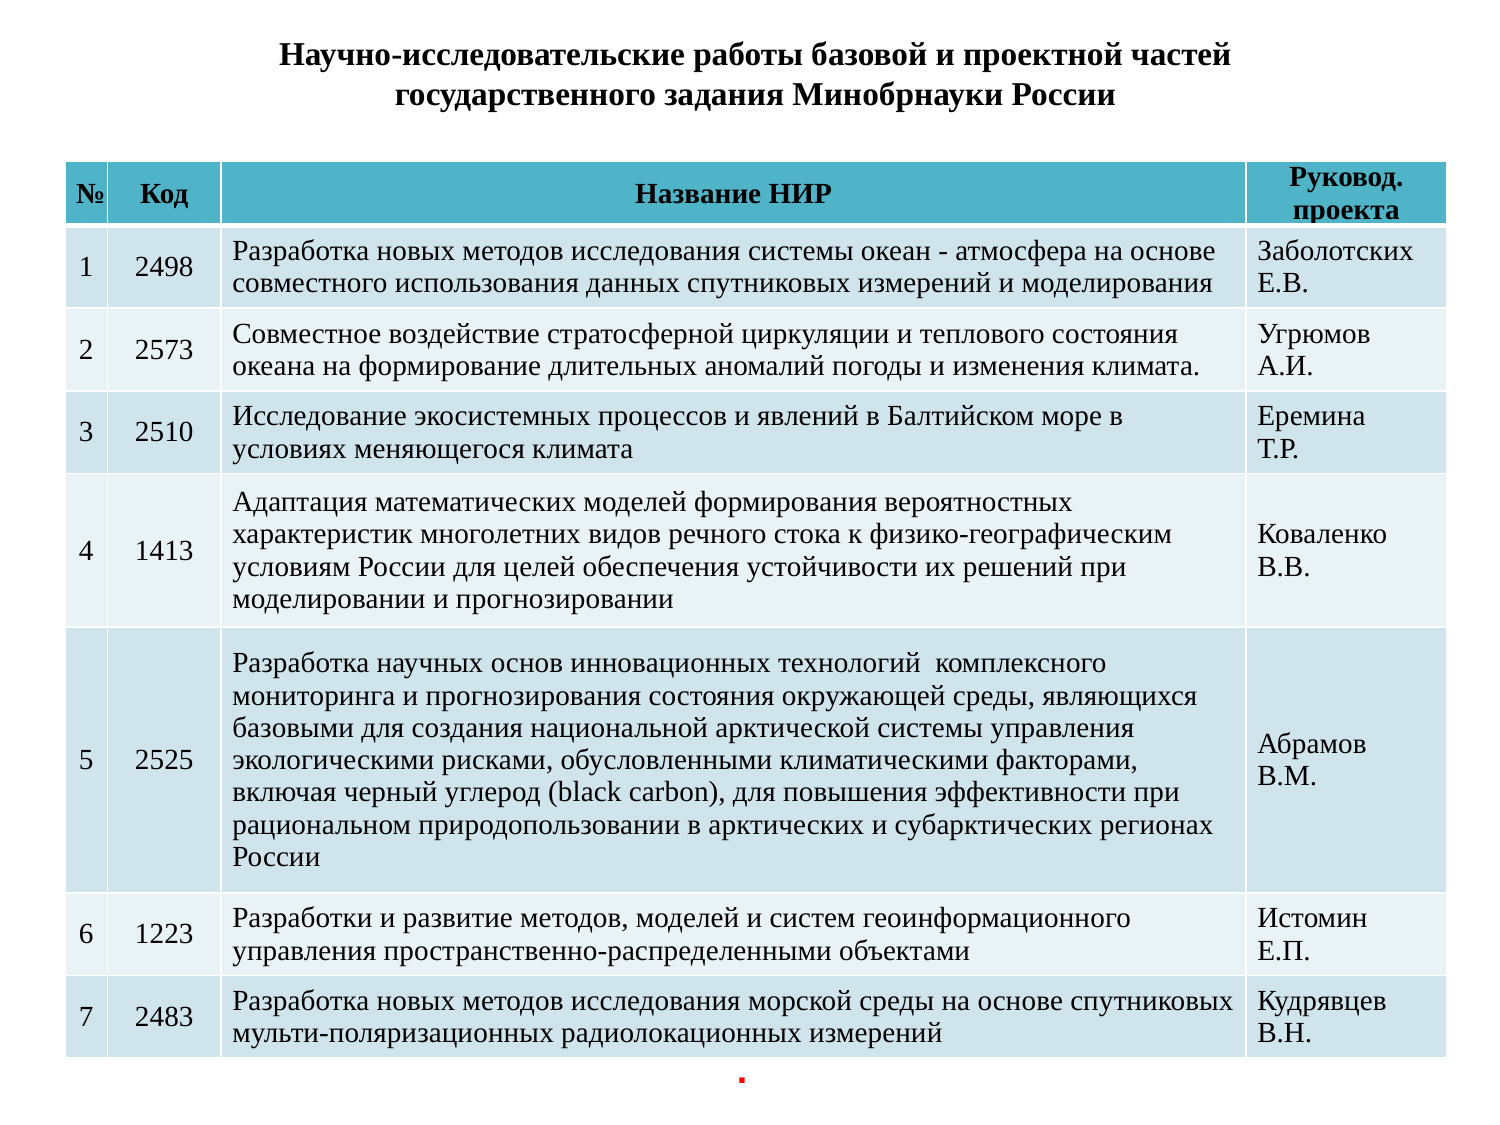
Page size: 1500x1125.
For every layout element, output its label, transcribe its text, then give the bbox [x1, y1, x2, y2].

table_cell Заболотских Е.В. [1247, 228, 1446, 307]
table_cell 4 [66, 474, 107, 626]
table_cell 1223 [108, 894, 220, 975]
table_cell Адаптация математических моделей формирования вероятностных характеристик многолетних видов речного стока к физико-географическим условиям России для целей обеспечения устойчивости их решений при моделировании и прогнозировании [222, 474, 1245, 626]
table_header Название НИР [222, 162, 1245, 223]
table_cell 1 [66, 228, 107, 307]
table_cell 1413 [108, 474, 220, 626]
table_cell 2 [66, 309, 107, 390]
table_cell 3 [66, 392, 107, 473]
table_header Код [108, 162, 220, 223]
table_header Руковод. проекта [1247, 162, 1446, 223]
table_cell Разработка новых методов исследования морской среды на основе спутниковых мульти-поляризационных радиолокационных измерений [222, 976, 1245, 1038]
table_header № [66, 162, 107, 223]
table_cell Еремина Т.Р. [1247, 392, 1446, 473]
text_box Научно-исследовательские работы базовой и проектной частей государственного задания Минобрнауки России [64, 24, 1447, 120]
table_cell Разработки и развитие методов, моделей и систем геоинформационного управления пространственно-распределенными объектами [222, 894, 1245, 975]
table_cell Разработка новых методов исследования системы океан - атмосфера на основе совместного использования данных спутниковых измерений и моделирования [222, 228, 1245, 307]
table_cell Кудрявцев В.Н. [1247, 976, 1446, 1038]
table_cell 2510 [108, 392, 220, 473]
text_box . [0, 1038, 1500, 1099]
table_cell 7 [66, 976, 107, 1038]
table_cell 2573 [108, 309, 220, 390]
table_cell Истомин Е.П. [1247, 894, 1446, 975]
table_cell 5 [66, 628, 107, 892]
table_cell 2483 [108, 976, 220, 1038]
table_cell 2525 [108, 628, 220, 892]
table_cell 2498 [108, 228, 220, 307]
table_cell Абрамов В.М. [1247, 628, 1446, 892]
table_cell 6 [66, 894, 107, 975]
table_cell Коваленко В.В. [1247, 474, 1446, 626]
table_cell Совместное воздействие стратосферной циркуляции и теплового состояния океана на формирование длительных аномалий погоды и изменения климата. [222, 309, 1245, 390]
table_cell Разработка научных основ инновационных технологий комплексного мониторинга и прогнозирования состояния окружающей среды, являющихся базовыми для создания национальной арктической системы управления экологическими рисками, обусловленными климатическими факторами, включая черный углерод (black carbon), для повышения эффективности при рациональном природопользовании в арктических и субарктических регионах России [222, 628, 1245, 892]
table_cell Угрюмов А.И. [1247, 309, 1446, 390]
table_cell Исследование экосистемных процессов и явлений в Балтийском море в условиях меняющегося климата [222, 392, 1245, 473]
